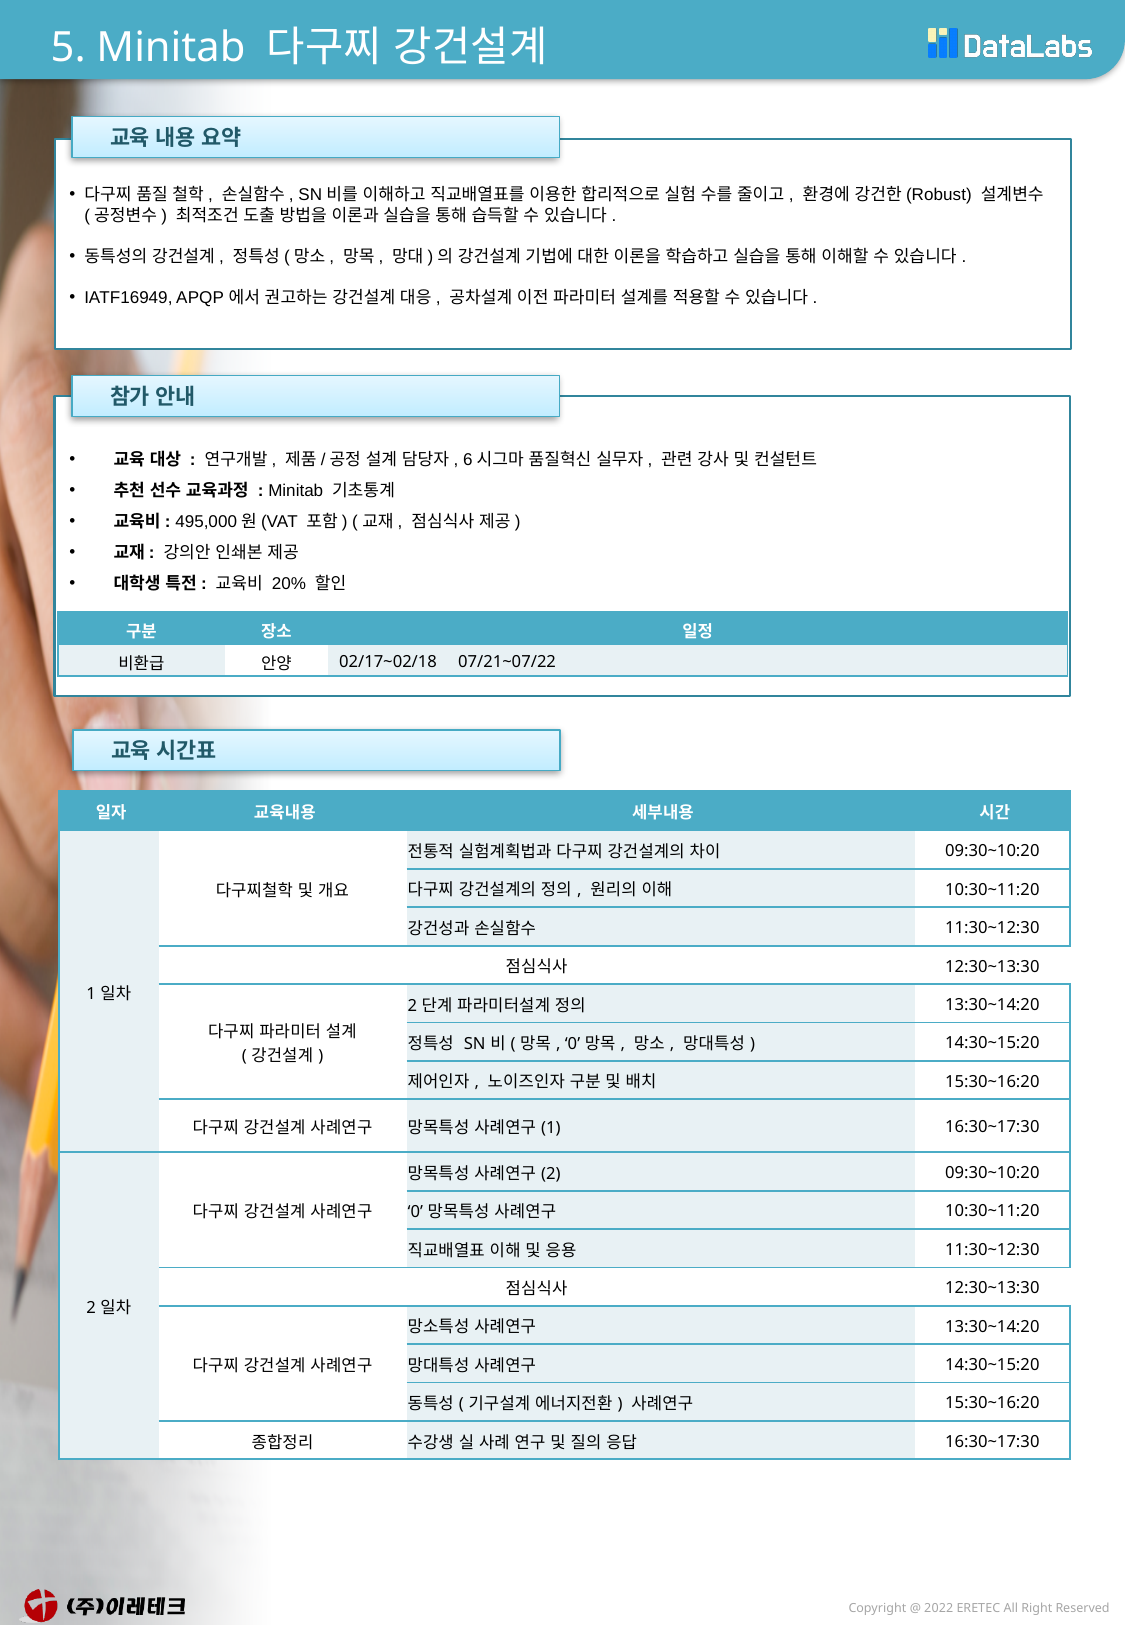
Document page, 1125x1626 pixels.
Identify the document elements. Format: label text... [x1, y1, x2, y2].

table_cell 망소특성 사례연구 [407, 1307, 915, 1343]
table_cell 망목특성 사례연구(2) [407, 1153, 915, 1190]
table_cell 2단계 파라미터설계 정의 [407, 985, 915, 1022]
text_box 다구찌 품질 철학, 손실함수, SN비를 이해하고 직교배열표를 이용한 합리적으로 실험 수를 줄이고, 환경에 강건한(Robust) 설계변수(공정변수) 최적조건 도출 방법을 이론과 실습을 통해 습득할 수 있습니다. 동특성의 강건설계, 정특성(망소, 망목, 망대)의 강건설계 기법에 대한 이론을 학습하고 실습을 통해 이해할 수 있습니다. IATF16949, APQP에서 권고하는 강건설계 대응, 공차설계 이전 파라미터 설계를 적용할 수 있습니다. [54, 176, 1065, 315]
text_box 교육 대상 : 연구개발, 제품/공정 설계 담당자, 6시그마 품질혁신 실무자, 관련 강사 및 컨설턴트 추천 선수 교육과정 : Minitab 기초통계 교육비: 495,000원(VAT 포함) (교재, 점심식사 제공) 교재: 강의안 인쇄본 제공 대학생 특전: 교육비 20% 할인 [54, 430, 1065, 601]
table_cell 망대특성 사례연구 [407, 1345, 915, 1382]
table_cell 다구찌 강건설계 사례연구 [159, 1100, 407, 1151]
table_cell ‘0’망목특성 사례연구 [407, 1192, 915, 1228]
table_cell 02/17~02/18 07/21~07/22 [328, 645, 1067, 675]
table_cell 점심식사 [159, 947, 915, 983]
table_cell 전통적 실험계획법과 다구찌 강건설계의 차이 [407, 831, 915, 868]
table_cell 13:30~14:20 [915, 985, 1069, 1022]
table_cell 망목특성 사례연구(1) [407, 1100, 915, 1151]
table_cell 10:30~11:20 [915, 1192, 1069, 1228]
table_cell 15:30~16:20 [915, 1062, 1069, 1098]
table_cell 다구찌 파라미터 설계 (강건설계) [159, 985, 407, 1098]
table_header 일자 [60, 792, 159, 830]
title 5. Minitab 다구찌 강건설계 [35, 9, 1049, 80]
table_cell 수강생 실 사례 연구 및 질의 응답 [407, 1422, 915, 1458]
table_cell 점심식사 [159, 1268, 915, 1305]
picture [0, 23, 1125, 1625]
table_cell 다구찌 강건설계 사례연구 [159, 1153, 407, 1267]
table_header 교육내용 [159, 792, 407, 830]
text_box 교육 시간표 [72, 729, 561, 771]
table_cell 11:30~12:30 [915, 908, 1069, 945]
table_cell 13:30~14:20 [915, 1307, 1069, 1343]
table_cell 14:30~15:20 [915, 1345, 1069, 1382]
text_box [53, 137, 1073, 351]
table_cell 제어인자, 노이즈인자 구분 및 배치 [407, 1062, 915, 1098]
table_cell 다구찌철학 및 개요 [159, 831, 407, 945]
table_cell 안양 [225, 645, 328, 675]
table_header 일정 [328, 613, 1067, 643]
table_cell 09:30~10:20 [915, 831, 1069, 868]
table_cell 11:30~12:30 [915, 1230, 1069, 1267]
table_cell 다구찌 강건설계 사례연구 [159, 1307, 407, 1420]
table_header 구분 [59, 613, 225, 643]
text_box 교육 내용 요약 [71, 116, 560, 158]
table_cell 09:30~10:20 [915, 1153, 1069, 1190]
table_cell 1일차 [60, 831, 159, 1151]
table_cell 종합정리 [159, 1422, 407, 1458]
table_cell 12:30~13:30 [915, 947, 1070, 983]
table_cell 정특성 SN비(망목, ‘0’망목, 망소, 망대특성) [407, 1023, 915, 1060]
table_header 세부내용 [407, 792, 915, 830]
table_header 시간 [915, 792, 1069, 830]
table_cell 2일차 [60, 1153, 159, 1458]
table_cell 비환급 [59, 645, 225, 675]
table_cell 직교배열표 이해 및 응용 [407, 1230, 915, 1267]
text_box 참가 안내 [71, 375, 560, 417]
table_header 장소 [225, 613, 328, 643]
table_cell 15:30~16:20 [915, 1383, 1069, 1420]
table_cell 동특성(기구설계 에너지전환) 사례연구 [407, 1383, 915, 1420]
table_cell 14:30~15:20 [915, 1023, 1069, 1060]
table_cell 12:30~13:30 [915, 1268, 1070, 1305]
text_box [52, 394, 1072, 699]
table_cell 다구찌 강건설계의 정의, 원리의 이해 [407, 870, 915, 906]
table_cell 16:30~17:30 [915, 1422, 1069, 1458]
table_cell 강건성과 손실함수 [407, 908, 915, 945]
table_cell 16:30~17:30 [915, 1100, 1069, 1151]
table_cell 10:30~11:20 [915, 870, 1069, 906]
